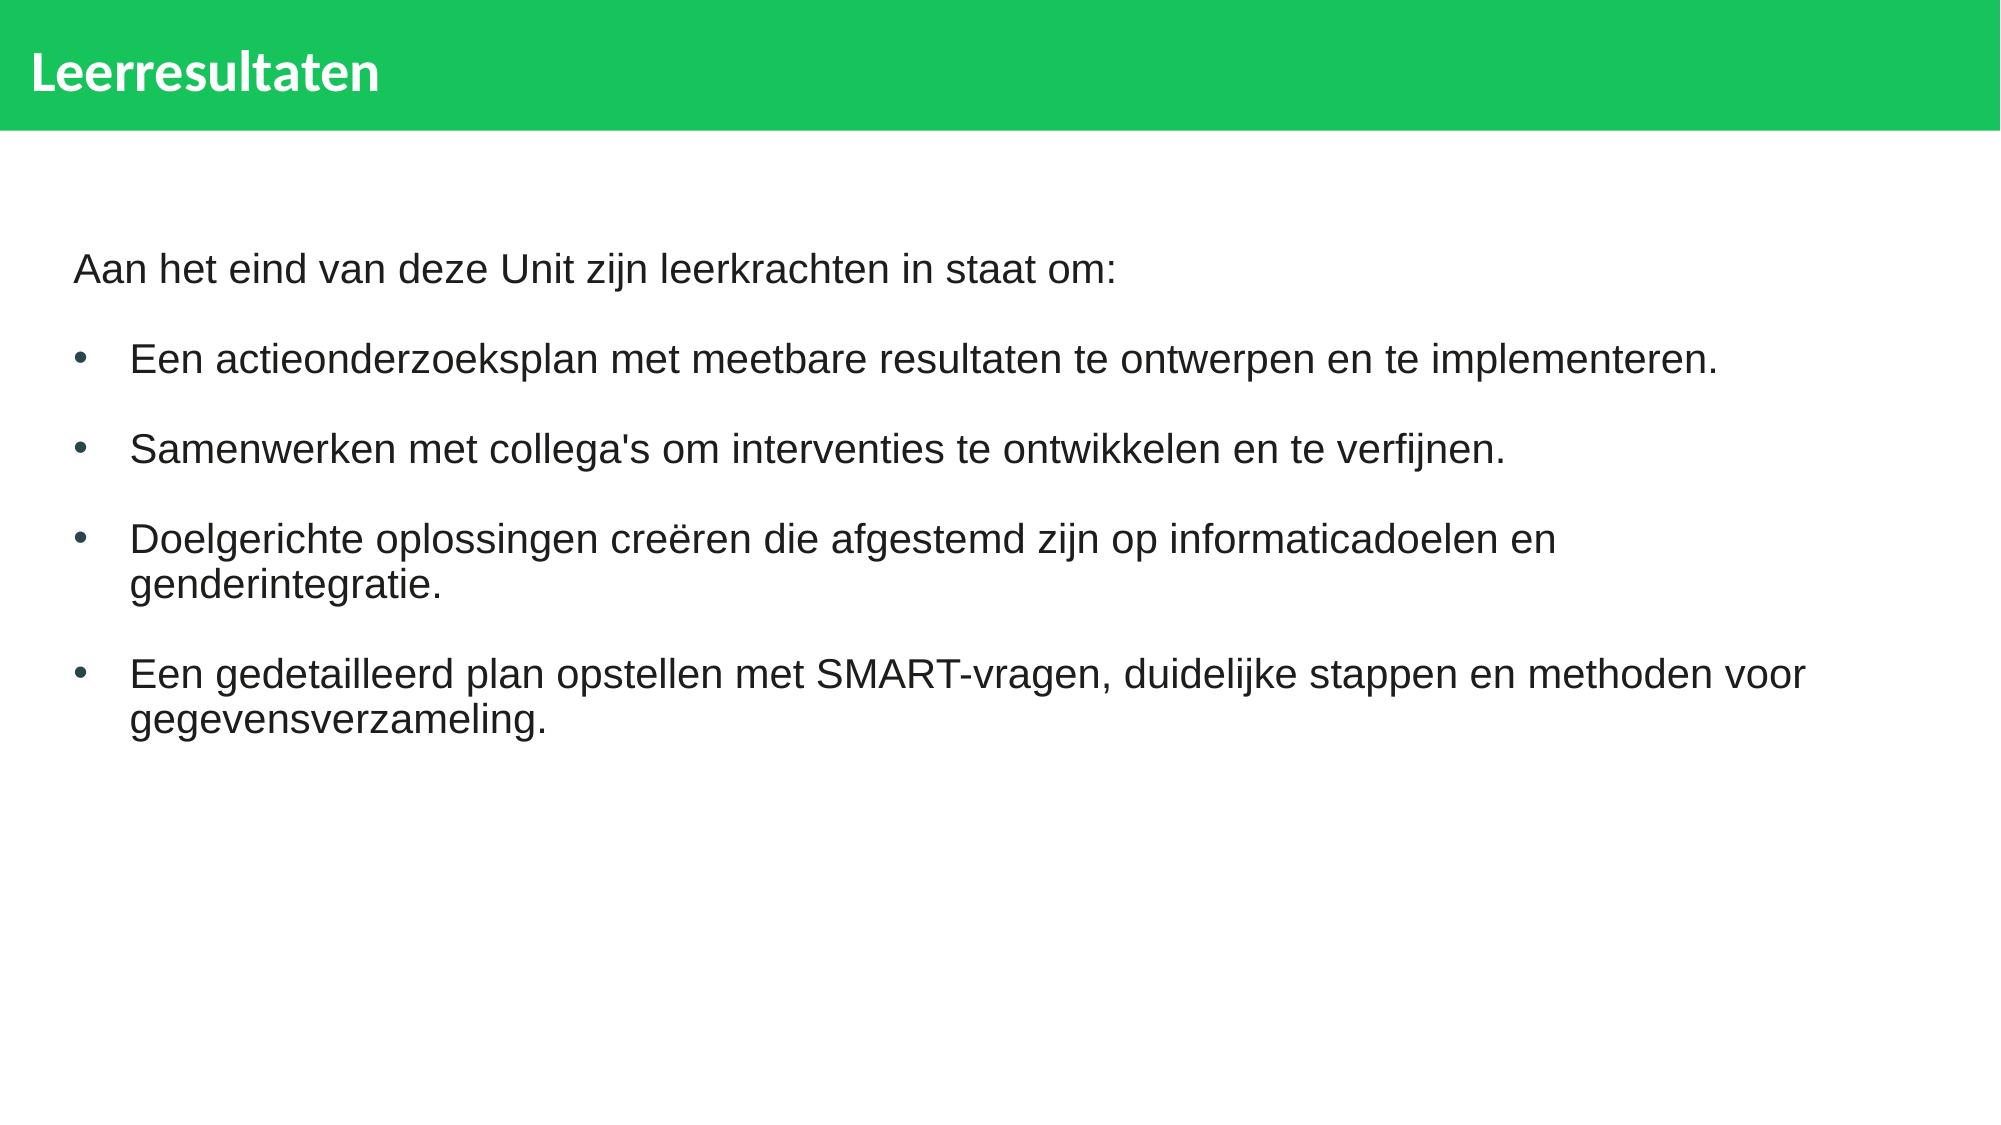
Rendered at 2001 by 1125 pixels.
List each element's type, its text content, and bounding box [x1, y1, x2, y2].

list Aan het eind van deze Unit zijn leerkrachten in staat om: Een actieonderzoeksplan met meetbare resultaten te ontwerpen en te implementeren. Samenwerken met collega's om interventies te ontwikkelen en te verfijnen. Doelgerichte oplossingen creëren die afgestemd zijn op informaticadoelen en genderintegratie. Een gedetailleerd plan opstellen met SMART-vragen, duidelijke stappen en methoden voor gegevensverzameling. [58, 239, 1878, 1108]
title Leerresultaten [16, 13, 1976, 131]
